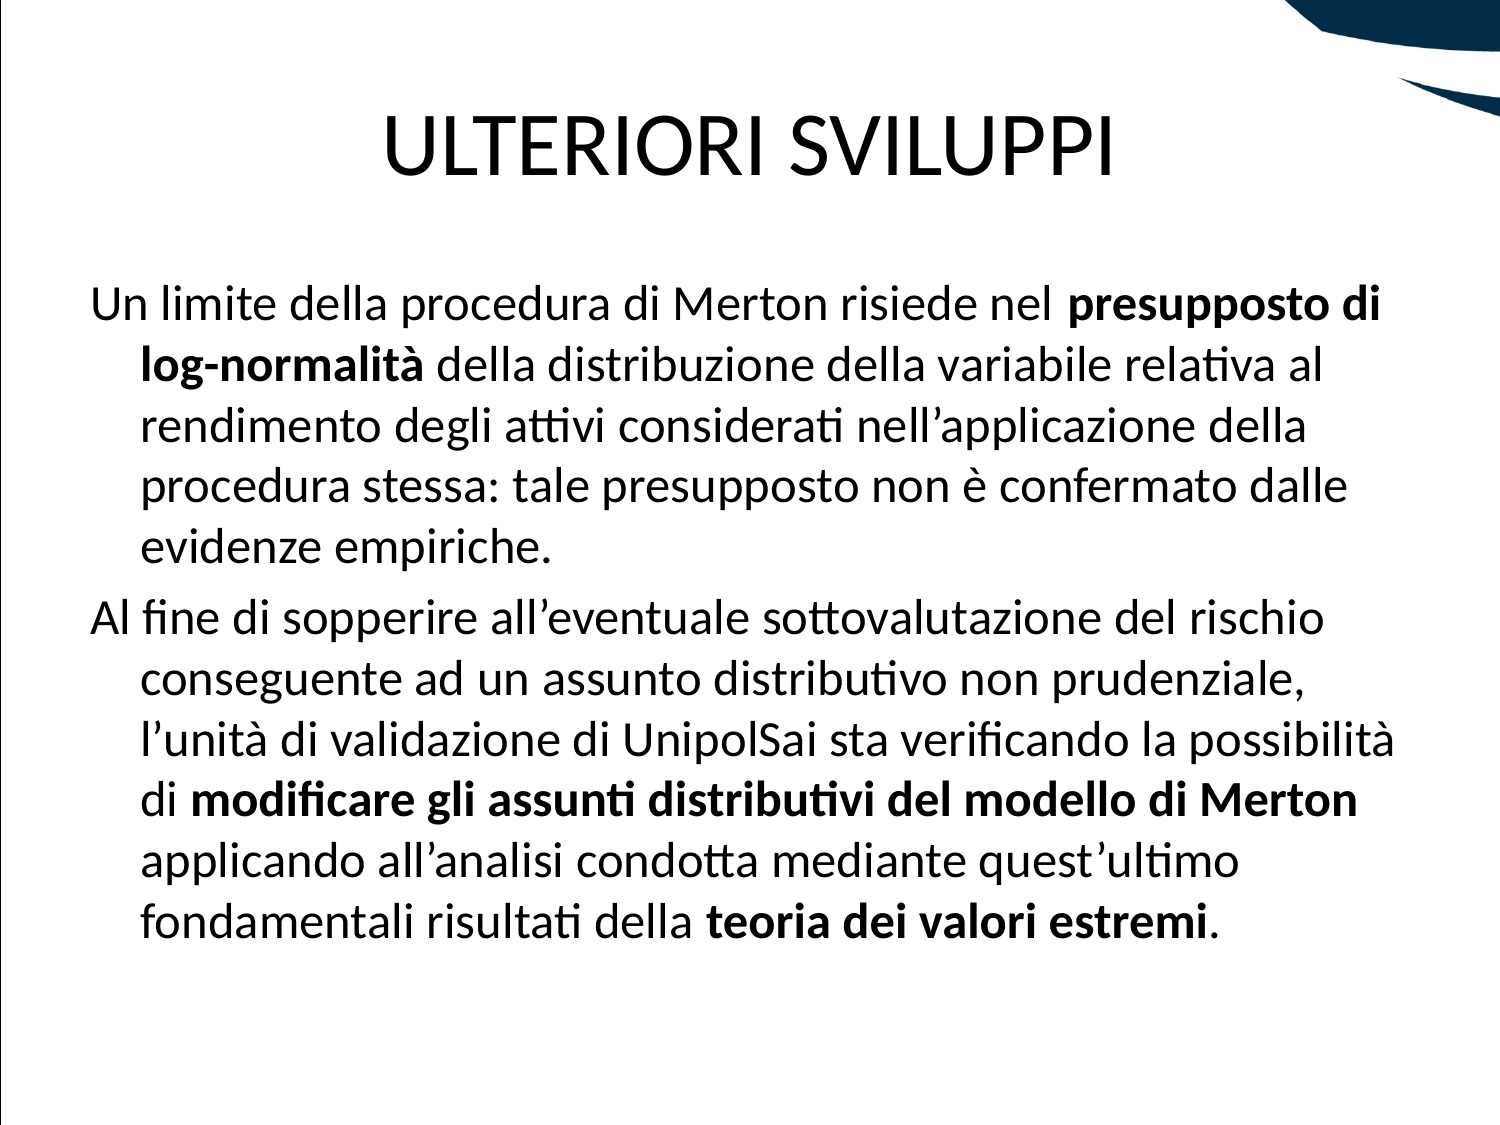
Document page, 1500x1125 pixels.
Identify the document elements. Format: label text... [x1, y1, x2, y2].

list Un limite della procedura di Merton risiede nel presupposto di log-normalità della distribuzione della variabile relativa al rendimento degli attivi considerati nell’applicazione della procedura stessa: tale presupposto non è confermato dalle evidenze empiriche. Al fine di sopperire all’eventuale sottovalutazione del rischio conseguente ad un assunto distributivo non prudenziale, l’unità di validazione di UnipolSai sta verificando la possibilità di modificare gli assunti distributivi del modello di Merton applicando all’analisi condotta mediante quest’ultimo fondamentali risultati della teoria dei valori estremi. [74, 262, 1426, 1006]
picture [0, 0, 1500, 1125]
title ULTERIORI SVILUPPI [74, 44, 1426, 233]
